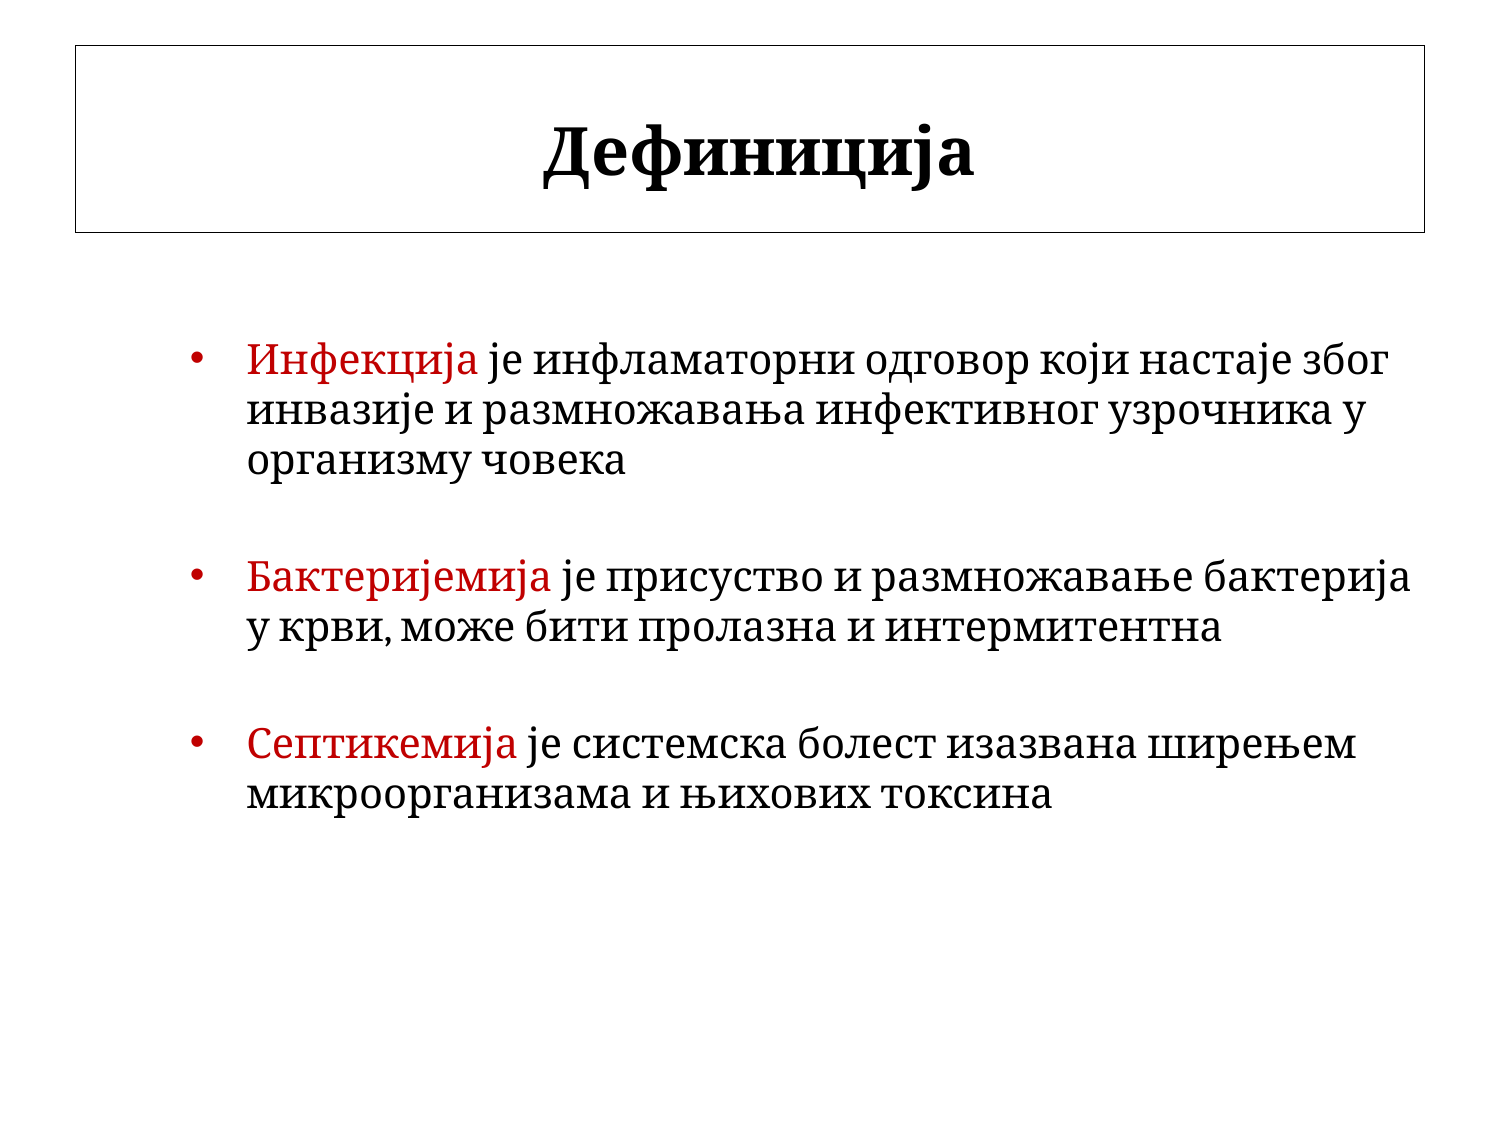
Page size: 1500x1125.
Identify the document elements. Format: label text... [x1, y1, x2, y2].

title Дефиниција [75, 45, 1425, 233]
list Инфекција је инфламаторни одговор који настаје због инвазије и размножавања инфективног узрочника у организму човека Бактеријемија је присуство и размножавање бактерија у крви, може бити пролазна и интермитентна Септикемија је системска болест изазвана ширењем микроорганизама и њихових токсина [174, 324, 1438, 1000]
